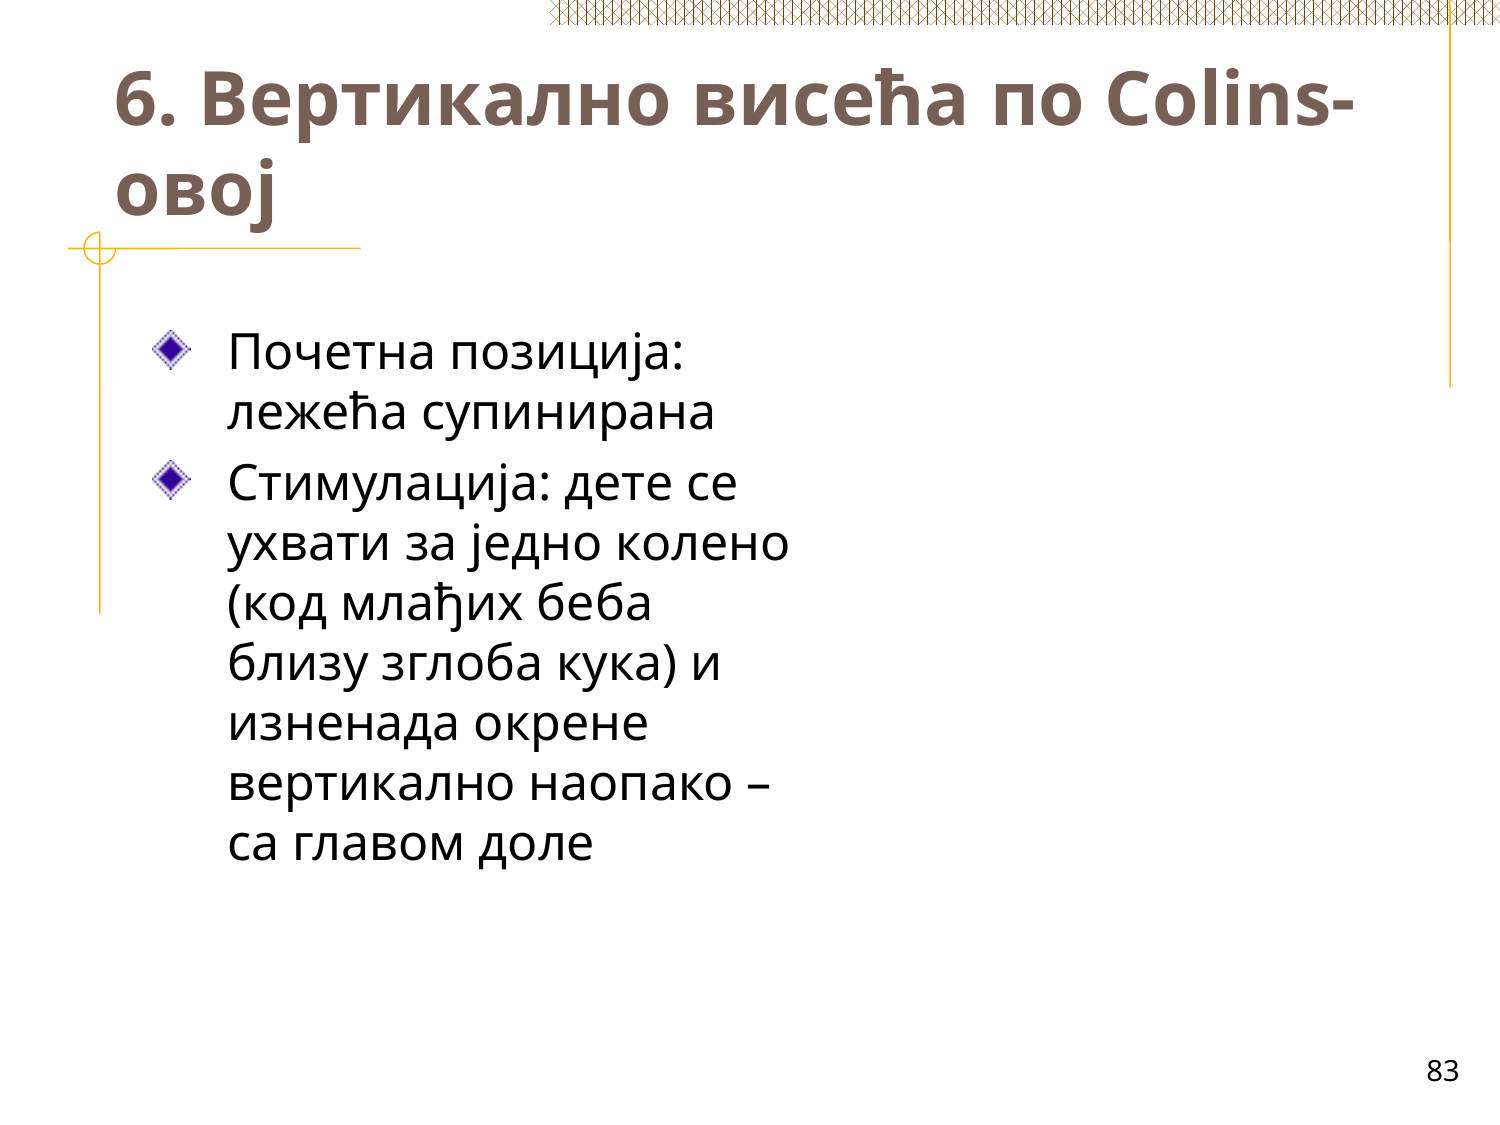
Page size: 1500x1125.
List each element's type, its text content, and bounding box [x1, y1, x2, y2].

slide_number 83 [1162, 1025, 1475, 1100]
list Почетна позиција: лежећа супинирана Стимулација: дете се ухвати за једно колено (код млађих беба близу зглоба кука) и изненада окрене вертикално наопако – са главом доле [137, 312, 813, 988]
picture [152, 330, 191, 370]
title 6. Вертикално висећа по Colins-овој [99, 49, 1376, 238]
picture [152, 460, 191, 500]
